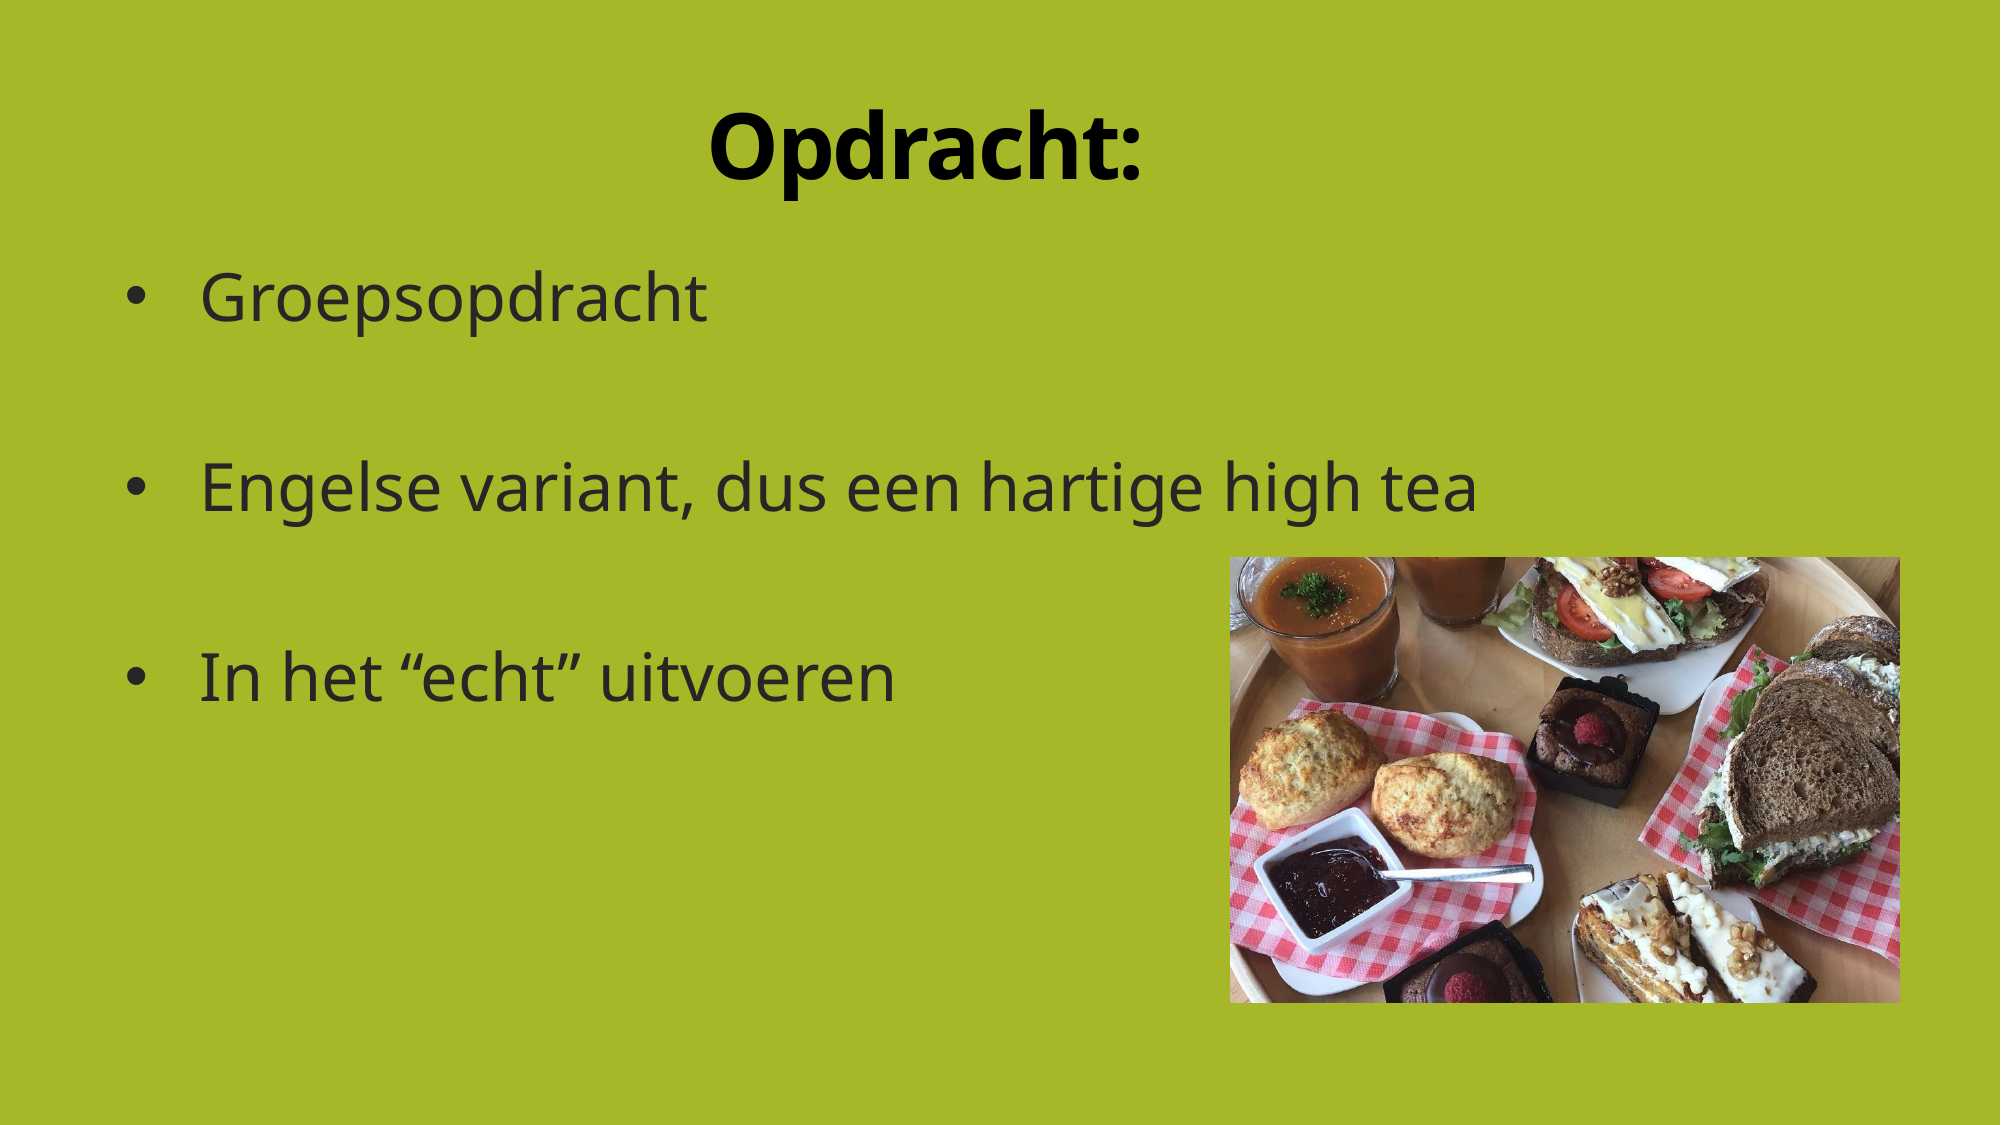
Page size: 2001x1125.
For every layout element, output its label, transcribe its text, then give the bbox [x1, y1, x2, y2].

picture [1230, 556, 1900, 1004]
title Opdracht: [41, 75, 1810, 403]
subtitle Groepsopdracht Engelse variant, dus een hartige high tea In het “echt” uitvoeren [109, 259, 1624, 961]
